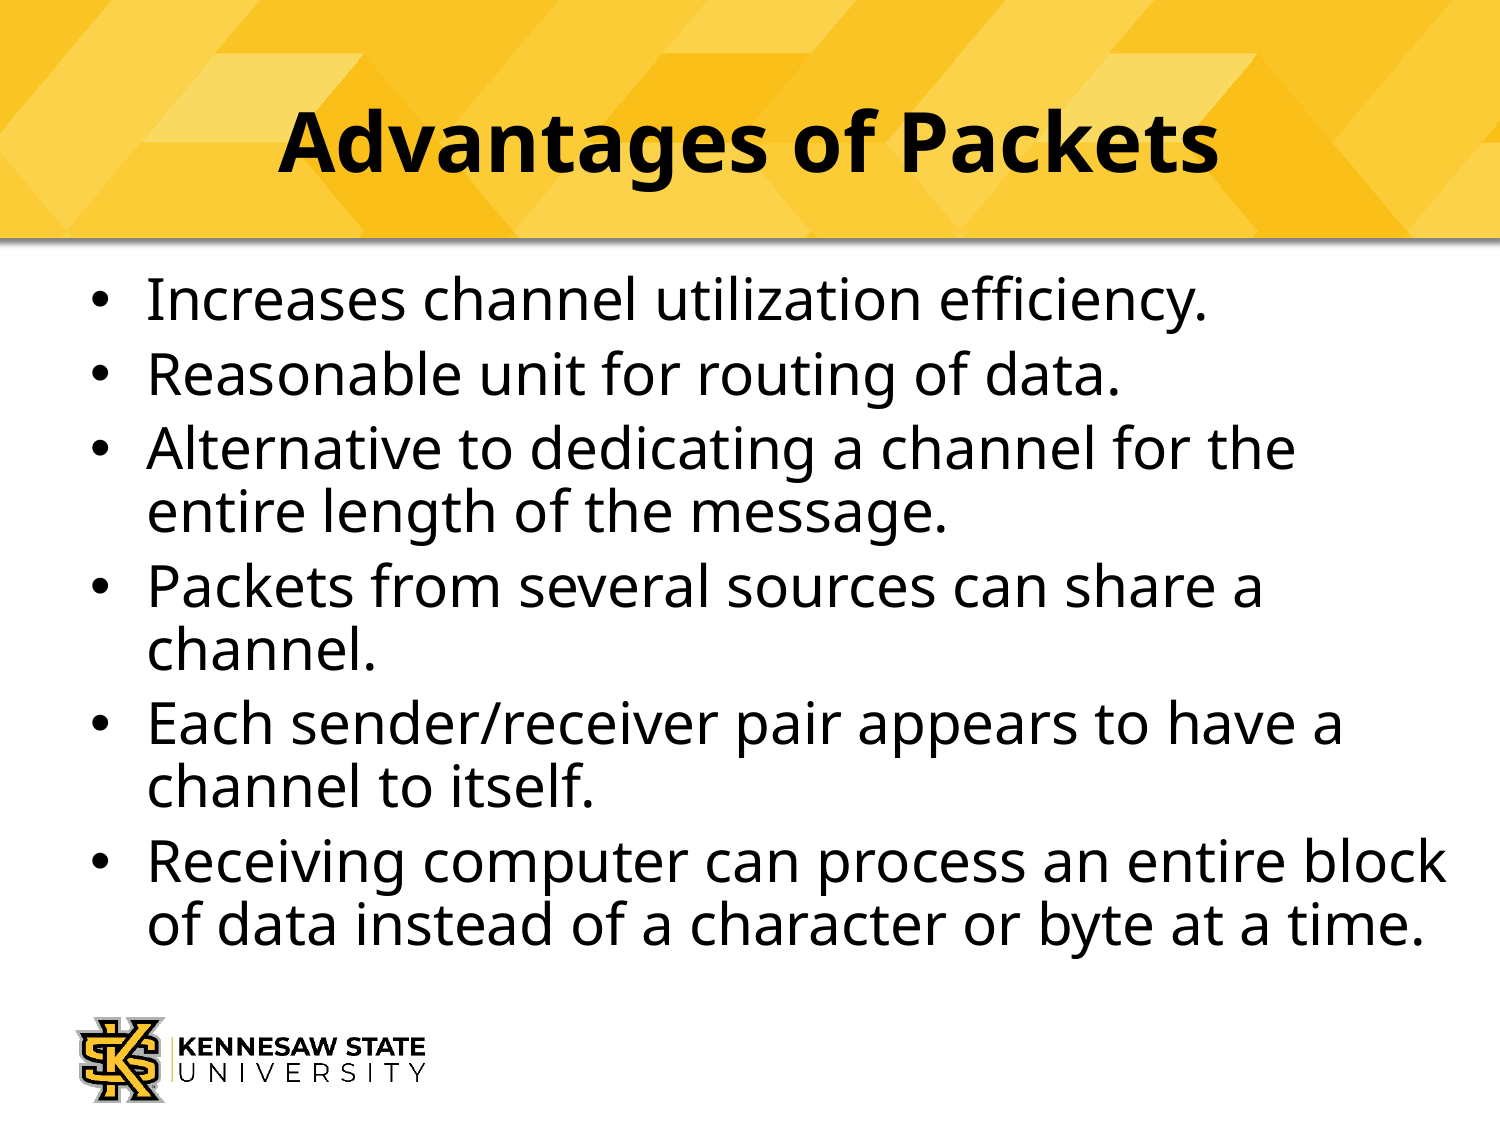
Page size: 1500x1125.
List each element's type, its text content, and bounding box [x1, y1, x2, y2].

picture [0, 0, 1500, 251]
picture [75, 1017, 425, 1103]
list Increases channel utilization efficiency. Reasonable unit for routing of data. Alternative to dedicating a channel for the entire length of the message. Packets from several sources can share a channel. Each sender/receiver pair appears to have a channel to itself. Receiving computer can process an entire block of data instead of a character or byte at a time. [75, 262, 1475, 1013]
title Advantages of Packets [75, 45, 1425, 233]
